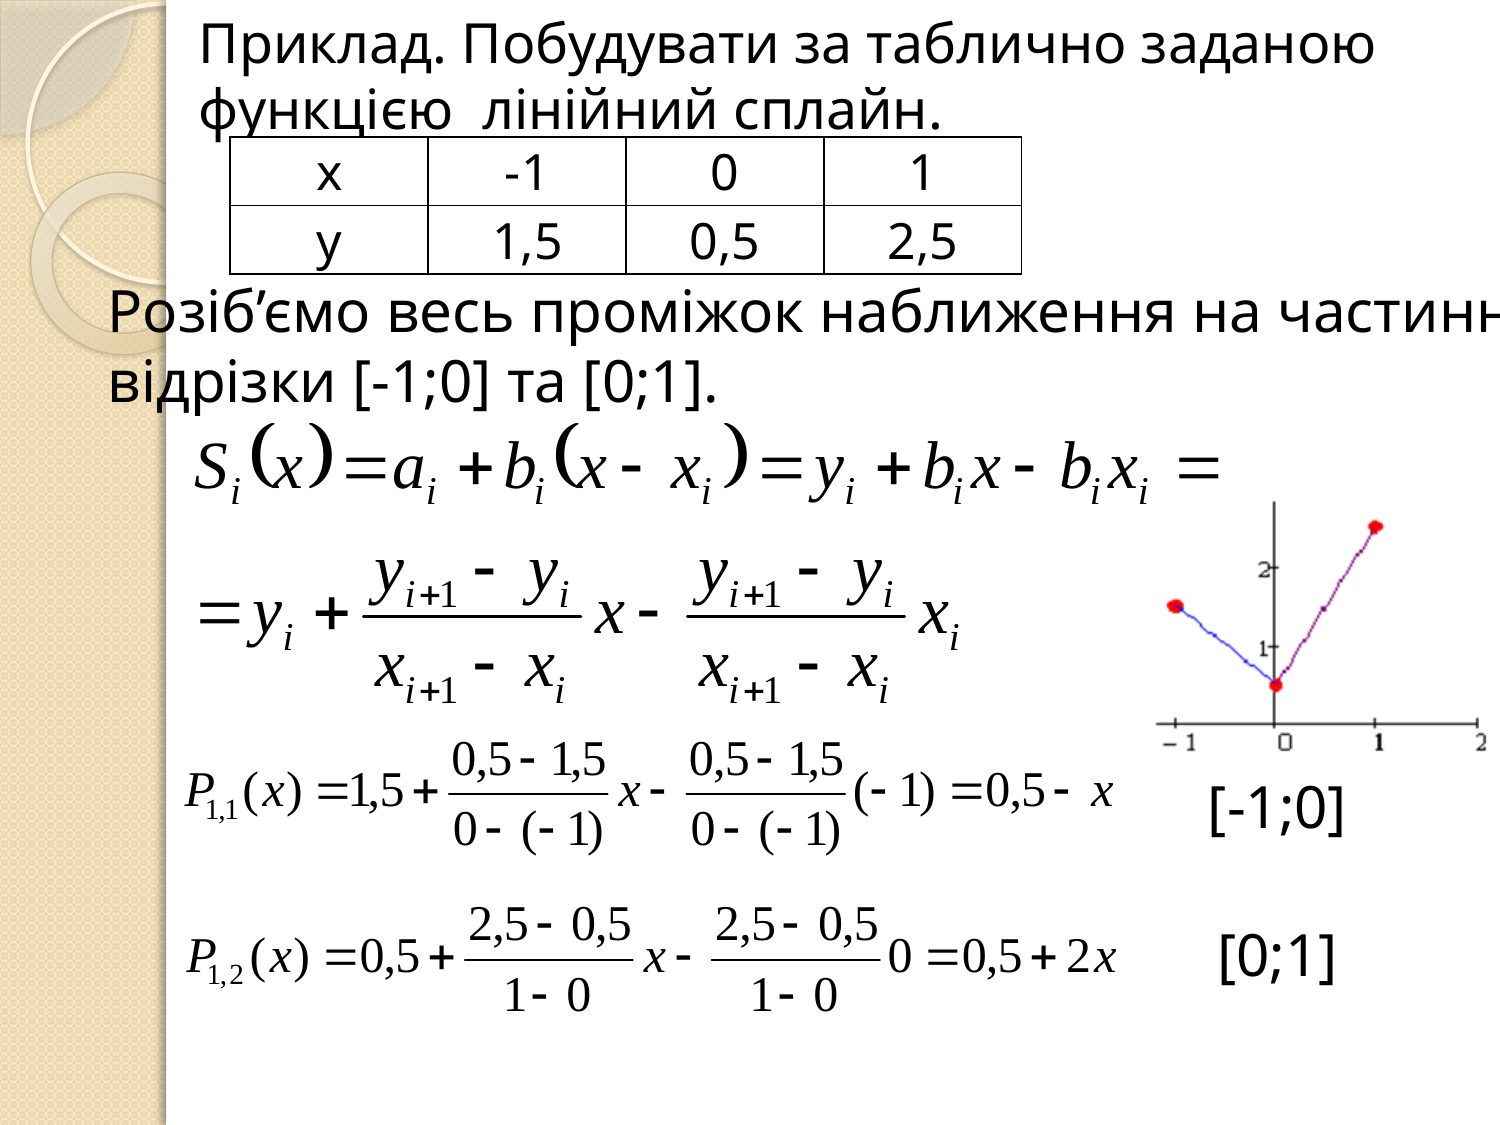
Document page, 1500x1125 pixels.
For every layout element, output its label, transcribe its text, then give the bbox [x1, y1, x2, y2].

table_cell 2,5 [825, 206, 1021, 267]
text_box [175, 727, 1124, 866]
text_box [177, 892, 1126, 1023]
table_header х [231, 138, 427, 205]
text_box Розіб’ємо весь проміжок наближення на частинні відрізки [-1;0] та [0;1]. [92, 267, 1500, 422]
table_header 1 [825, 138, 1021, 205]
text_box [0;1] [1202, 910, 1368, 995]
table_cell 0,5 [627, 206, 823, 267]
table_header -1 [429, 138, 625, 205]
picture [1127, 484, 1500, 764]
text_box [182, 423, 1224, 717]
table_cell у [231, 206, 427, 267]
text_box [-1;0] [1193, 775, 1378, 848]
list Приклад. Побудувати за таблично заданою функцією лінійний сплайн. [171, 1, 1500, 150]
table_header 0 [627, 138, 823, 205]
table_cell 1,5 [429, 206, 625, 267]
